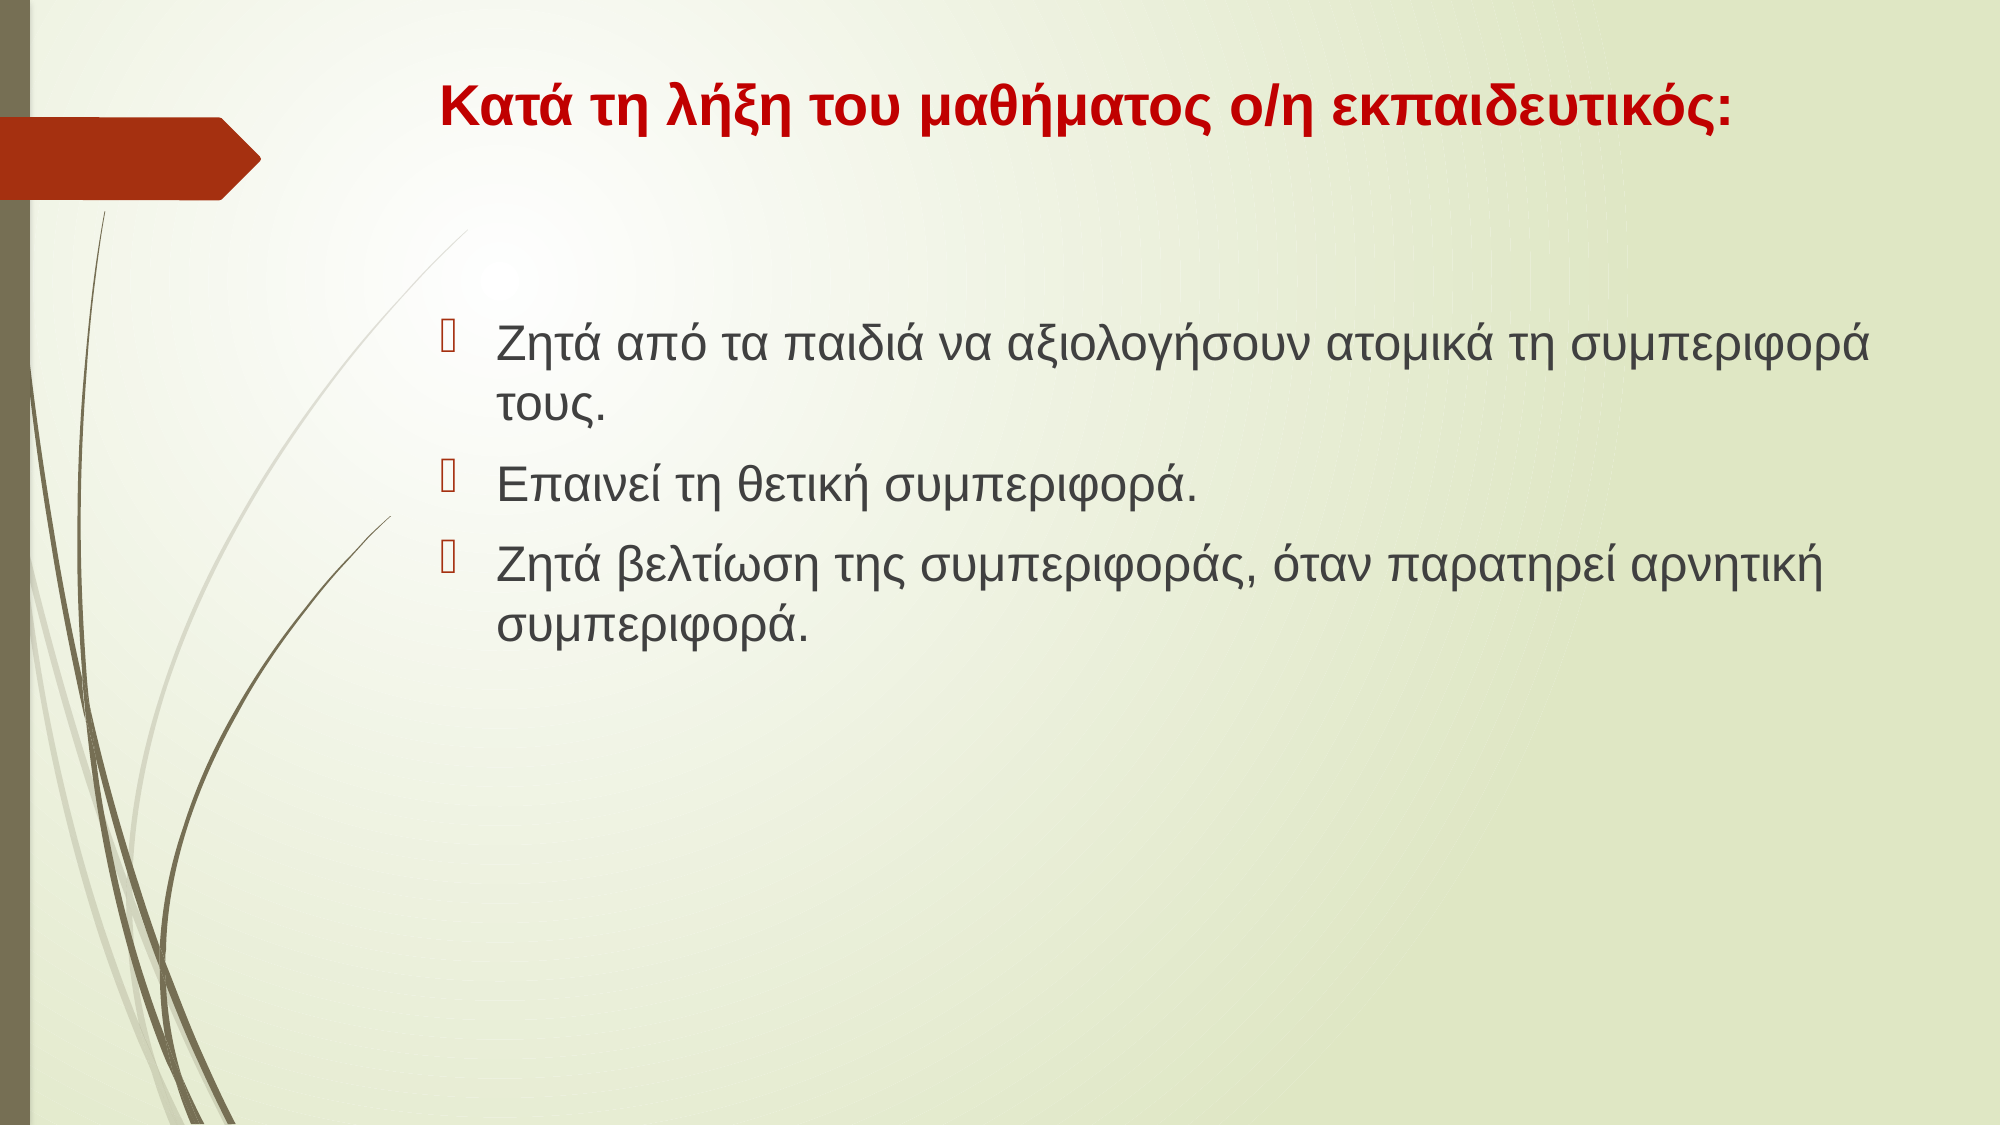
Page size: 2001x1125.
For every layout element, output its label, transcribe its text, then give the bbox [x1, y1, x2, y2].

list Ζητά από τα παιδιά να αξιολογήσουν ατομικά τη συμπεριφορά τους. Επαινεί τη θετική συμπεριφορά. Ζητά βελτίωση της συμπεριφοράς, όταν παρατηρεί αρνητική συμπεριφορά. [424, 302, 1888, 970]
title Κατά τη λήξη του μαθήματος ο/η εκπαιδευτικός: [424, 60, 1887, 271]
